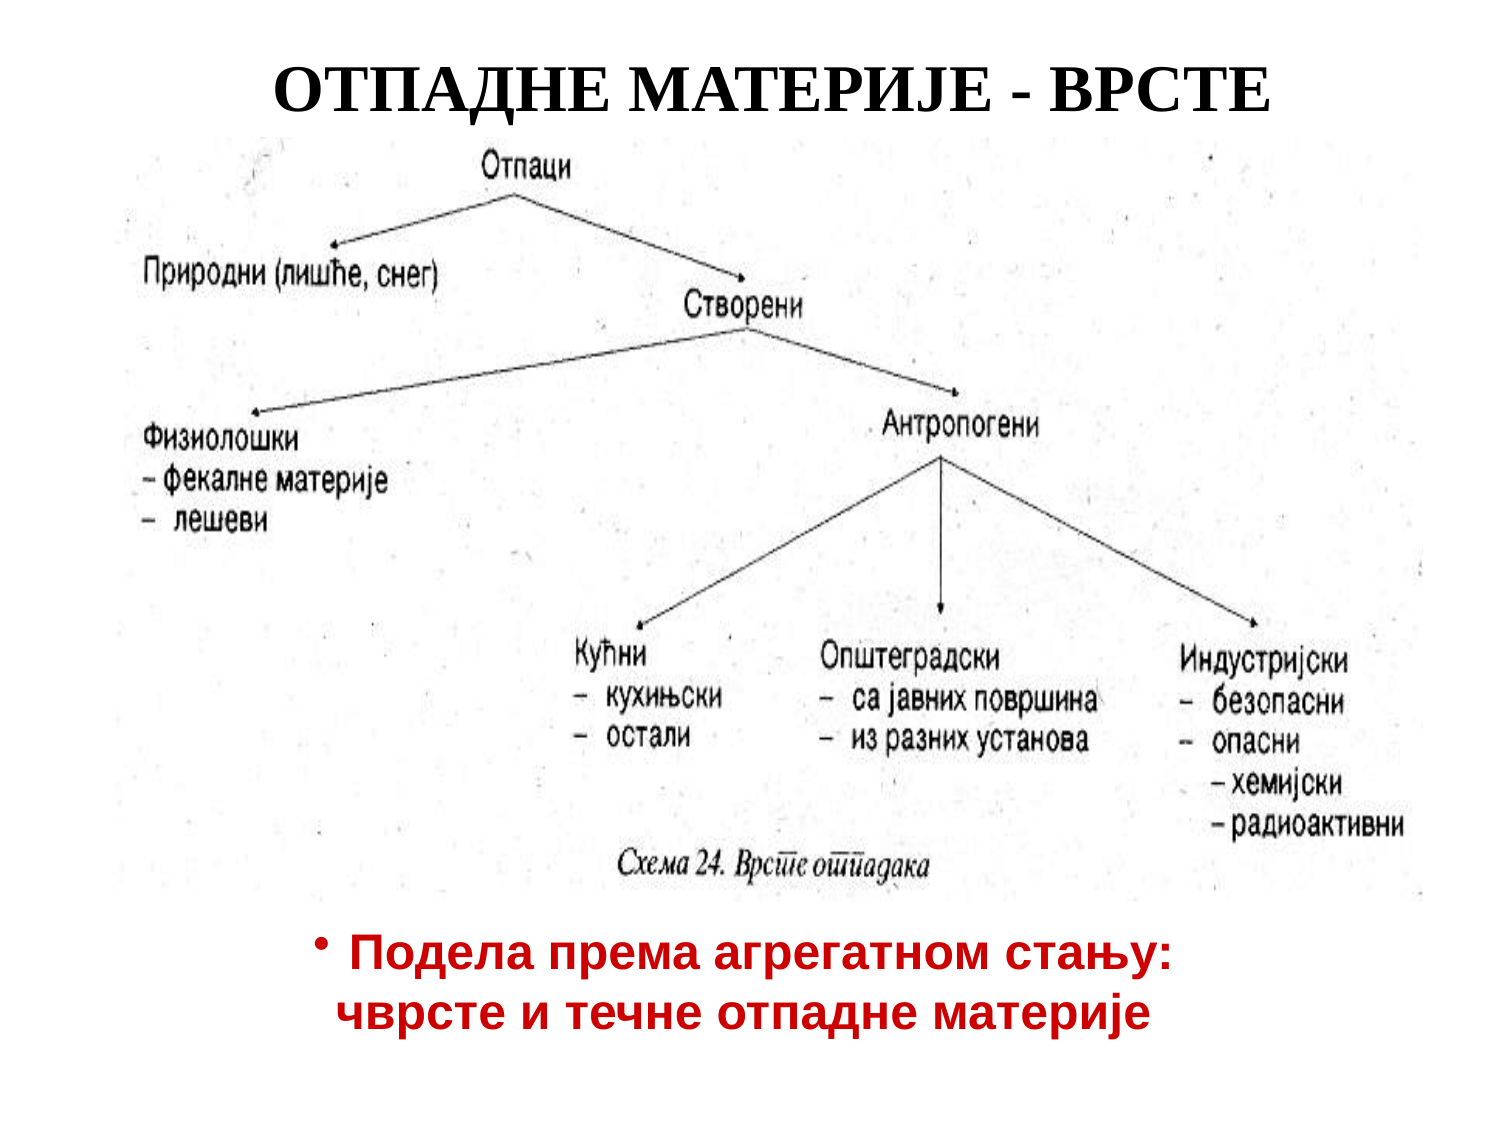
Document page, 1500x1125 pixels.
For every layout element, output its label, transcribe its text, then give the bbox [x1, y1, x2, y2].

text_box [112, 137, 1426, 904]
text_box Подела према агрегатном стању: чврсте и течне отпадне материје [99, 912, 1388, 1108]
text_box ОТПАДНЕ МАТЕРИЈЕ - ВРСТЕ [125, 37, 1438, 133]
